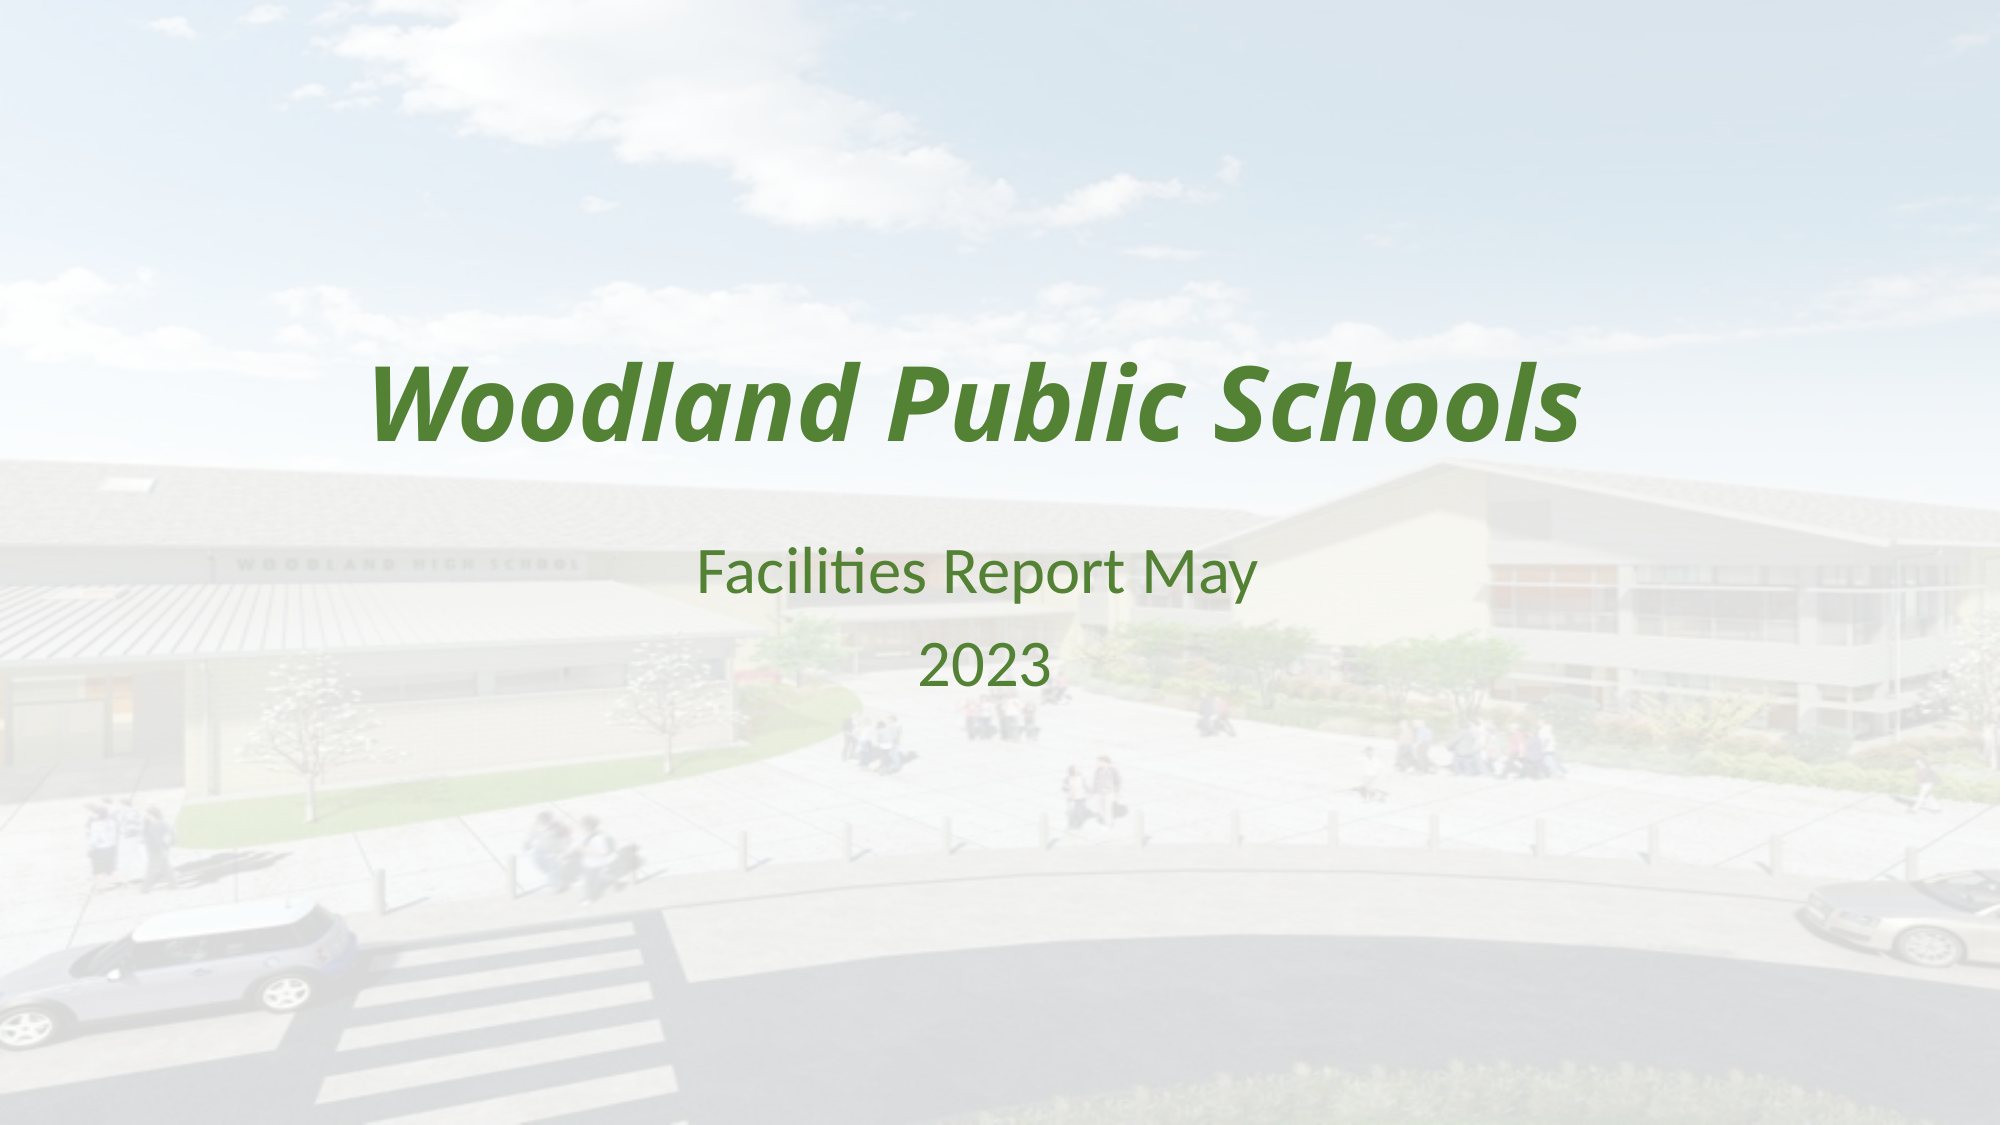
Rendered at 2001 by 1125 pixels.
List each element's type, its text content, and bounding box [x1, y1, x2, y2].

subtitle Facilities Report May 2023 [227, 528, 1728, 781]
title Woodland Public Schools [200, 80, 1750, 472]
